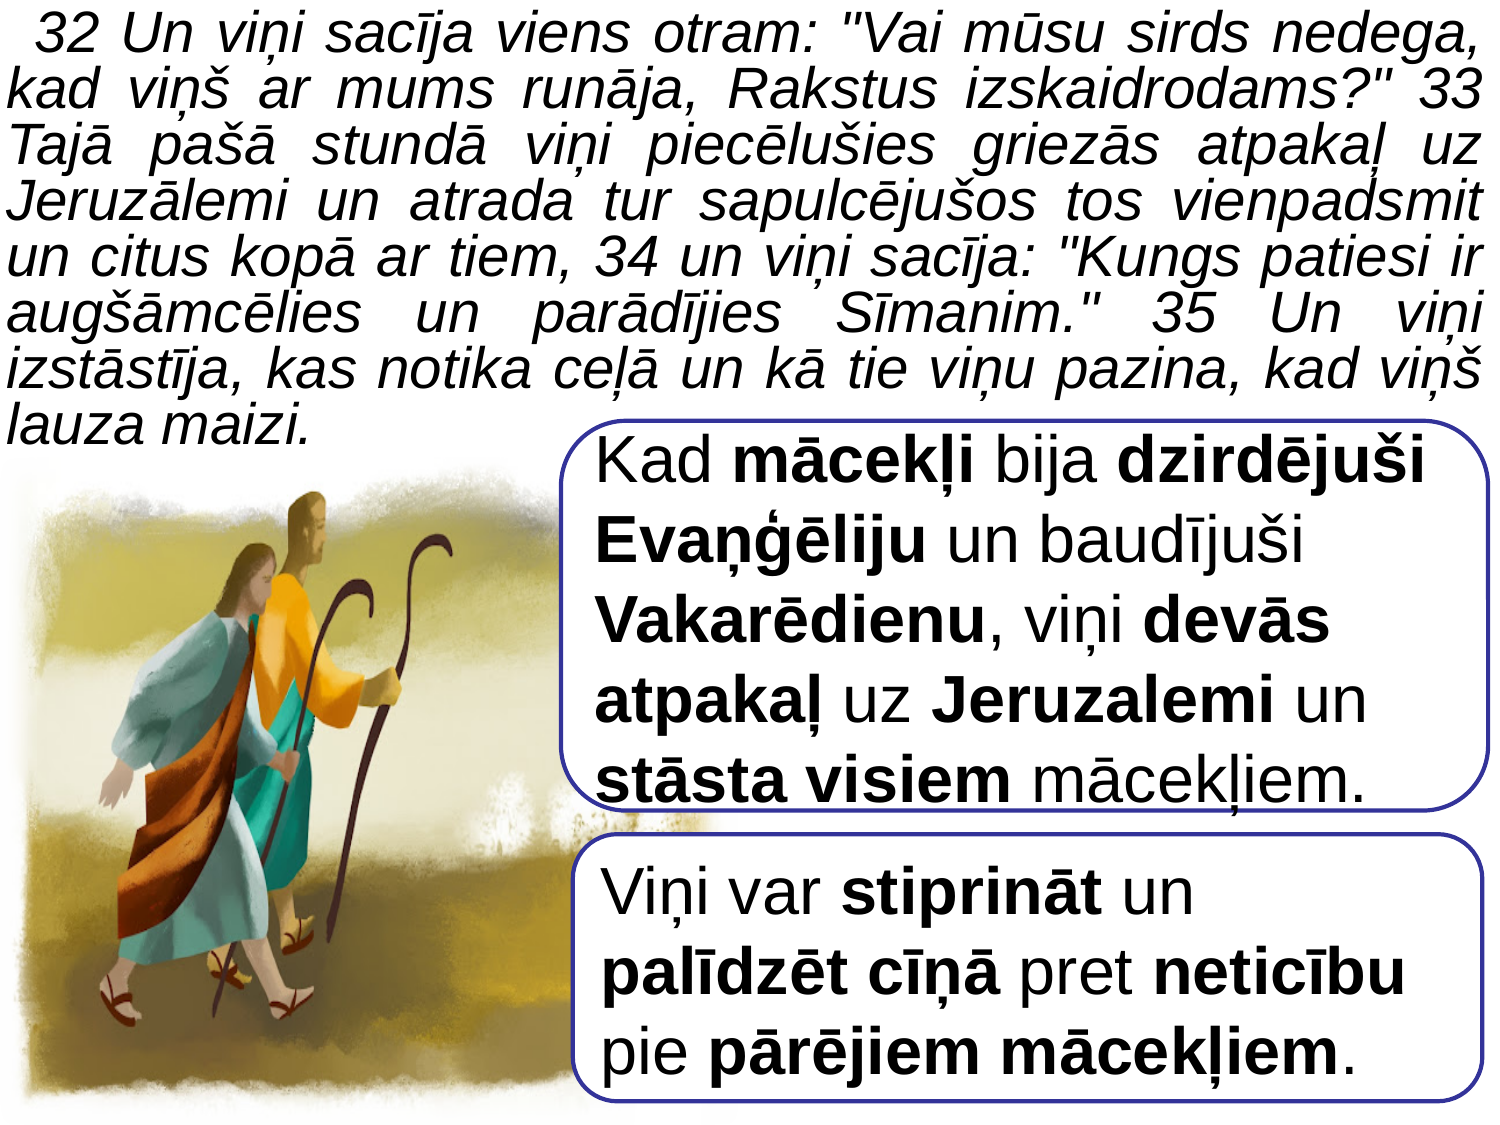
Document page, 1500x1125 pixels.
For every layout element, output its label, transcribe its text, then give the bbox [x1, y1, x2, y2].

text_box Kad mācekļi bija dzirdējuši Evaņģēliju un baudījuši Vakarēdienu, viņi devās atpakaļ uz Jeruzalemi un stāsta visiem mācekļiem. [565, 418, 1491, 813]
text_box Viņi var stiprināt un palīdzēt cīņā pret neticību pie pārējiem mācekļiem. [743, 832, 1485, 1104]
picture [0, 457, 739, 1125]
list 32 Un viņi sacīja viens otram: "Vai mūsu sirds nedega, kad viņš ar mums runāja, Rakstus izskaidrodams?" 33 Tajā pašā stundā viņi piecēlušies griezās atpakaļ uz Jeruzālemi un atrada tur sapulcējušos tos vienpadsmit un citus kopā ar tiem, 34 un viņi sacīja: "Kungs patiesi ir augšāmcēlies un parādījies Sīmanim." 35 Un viņi izstāstīja, kas notika ceļā un kā tie viņu pazina, kad viņš lauza maizi. [0, 0, 1500, 198]
